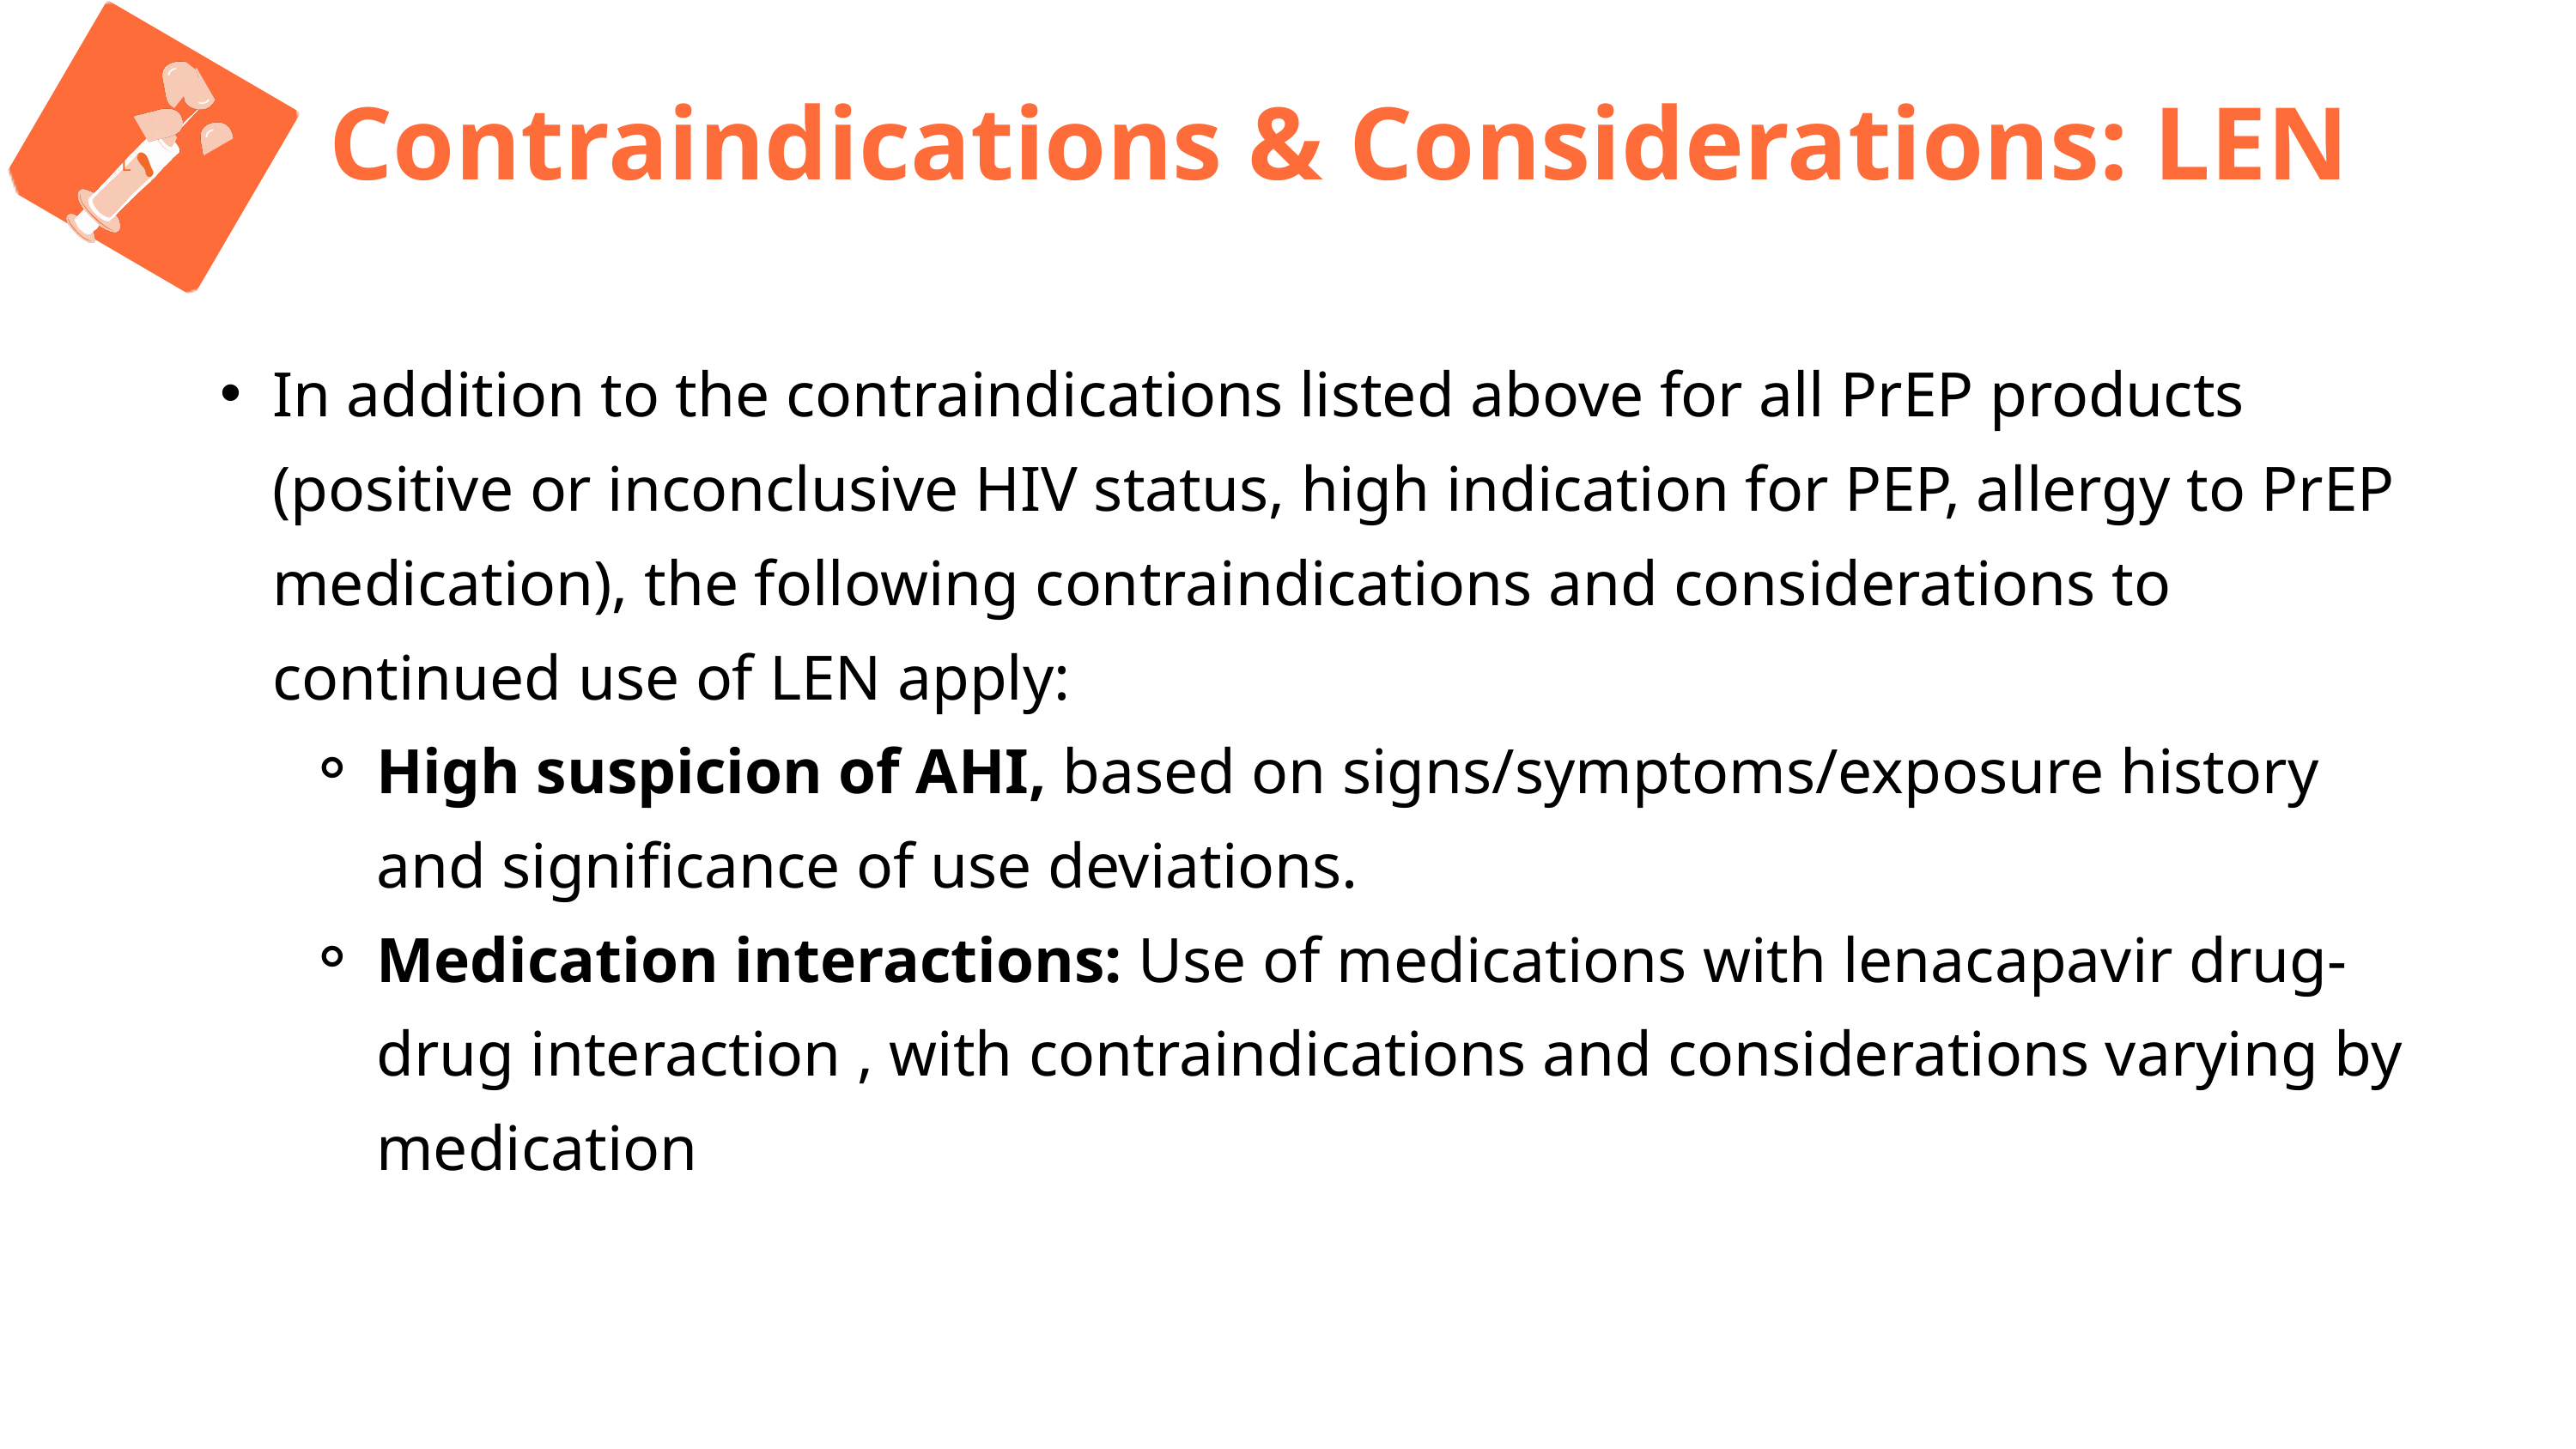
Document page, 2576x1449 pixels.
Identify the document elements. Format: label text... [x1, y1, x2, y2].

text_box [240, 77, 301, 216]
text_box In addition to the contraindications listed above for all PrEP products (positive or inconclusive HIV status, high indication for PEP, allergy to PrEP medication), the following contraindications and considerations to continued use of LEN apply: High suspicion of AHI, based on signs/symptoms/exposure history and significance of use deviations. Medication interactions: Use of medications with lenacapavir drug-drug interaction , with contraindications and considerations varying by medication [168, 335, 2408, 1183]
text_box [77, 0, 195, 51]
text_box [0, 77, 62, 221]
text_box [66, 52, 237, 243]
text_box Contraindications & Considerations: LEN [329, 107, 2576, 200]
text_box [112, 250, 221, 297]
